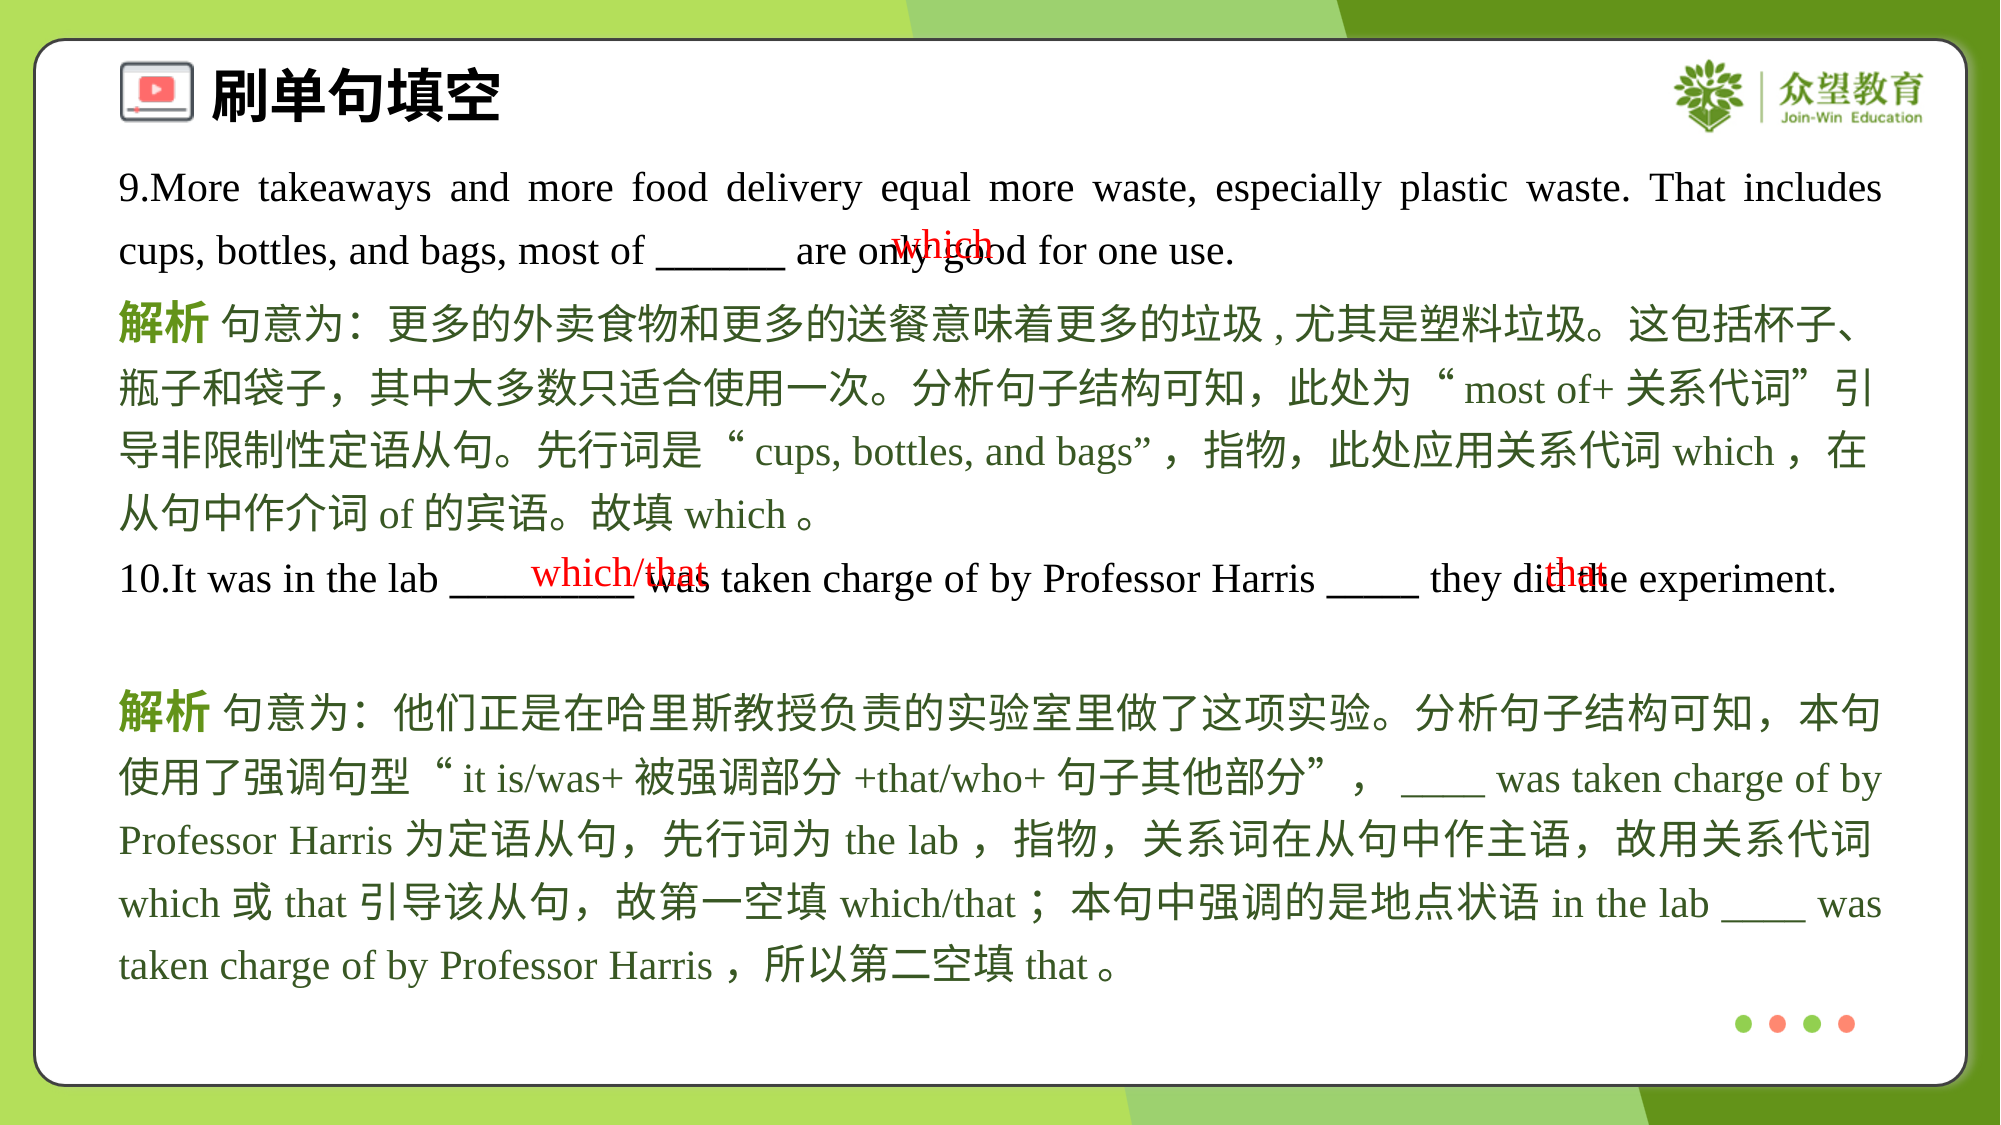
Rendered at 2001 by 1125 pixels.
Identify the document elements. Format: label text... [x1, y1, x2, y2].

text_box 9.More takeaways and more food delivery equal more waste, especially plastic waste. That includes cups, bottles, and bags, most of _______ are only good for one use. [118, 147, 1883, 268]
text_box that [1540, 531, 1612, 590]
text_box which/that [526, 531, 712, 590]
picture [0, 0, 2000, 1125]
text_box which [887, 203, 999, 262]
text_box 解析 句意为：更多的外卖食物和更多的送餐意味着更多的垃圾,尤其是塑料垃圾。这包括杯子、瓶子和袋子，其中大多数只适合使用一次。分析句子结构可知，此处为“most of+关系代词”引导非限制性定语从句。先行词是“cups, bottles, and bags”，指物，此处应用关系代词which，在从句中作介词of的宾语。故填which。 [118, 280, 1883, 532]
text_box 10.It was in the lab __________ was taken charge of by Professor Harris _____ they did the experiment. [118, 538, 1883, 659]
text_box 解析 句意为：他们正是在哈里斯教授负责的实验室里做了这项实验。分析句子结构可知，本句使用了强调句型“it is/was+被强调部分+that/who+句子其他部分”，____ was taken charge of by Professor Harris为定语从句，先行词为the lab，指物，关系词在从句中作主语，故用关系代词which或that引导该从句，故第一空填which/that；本句中强调的是地点状语in the lab ____ was taken charge of by Professor Harris，所以第二空填that。 [118, 669, 1883, 983]
